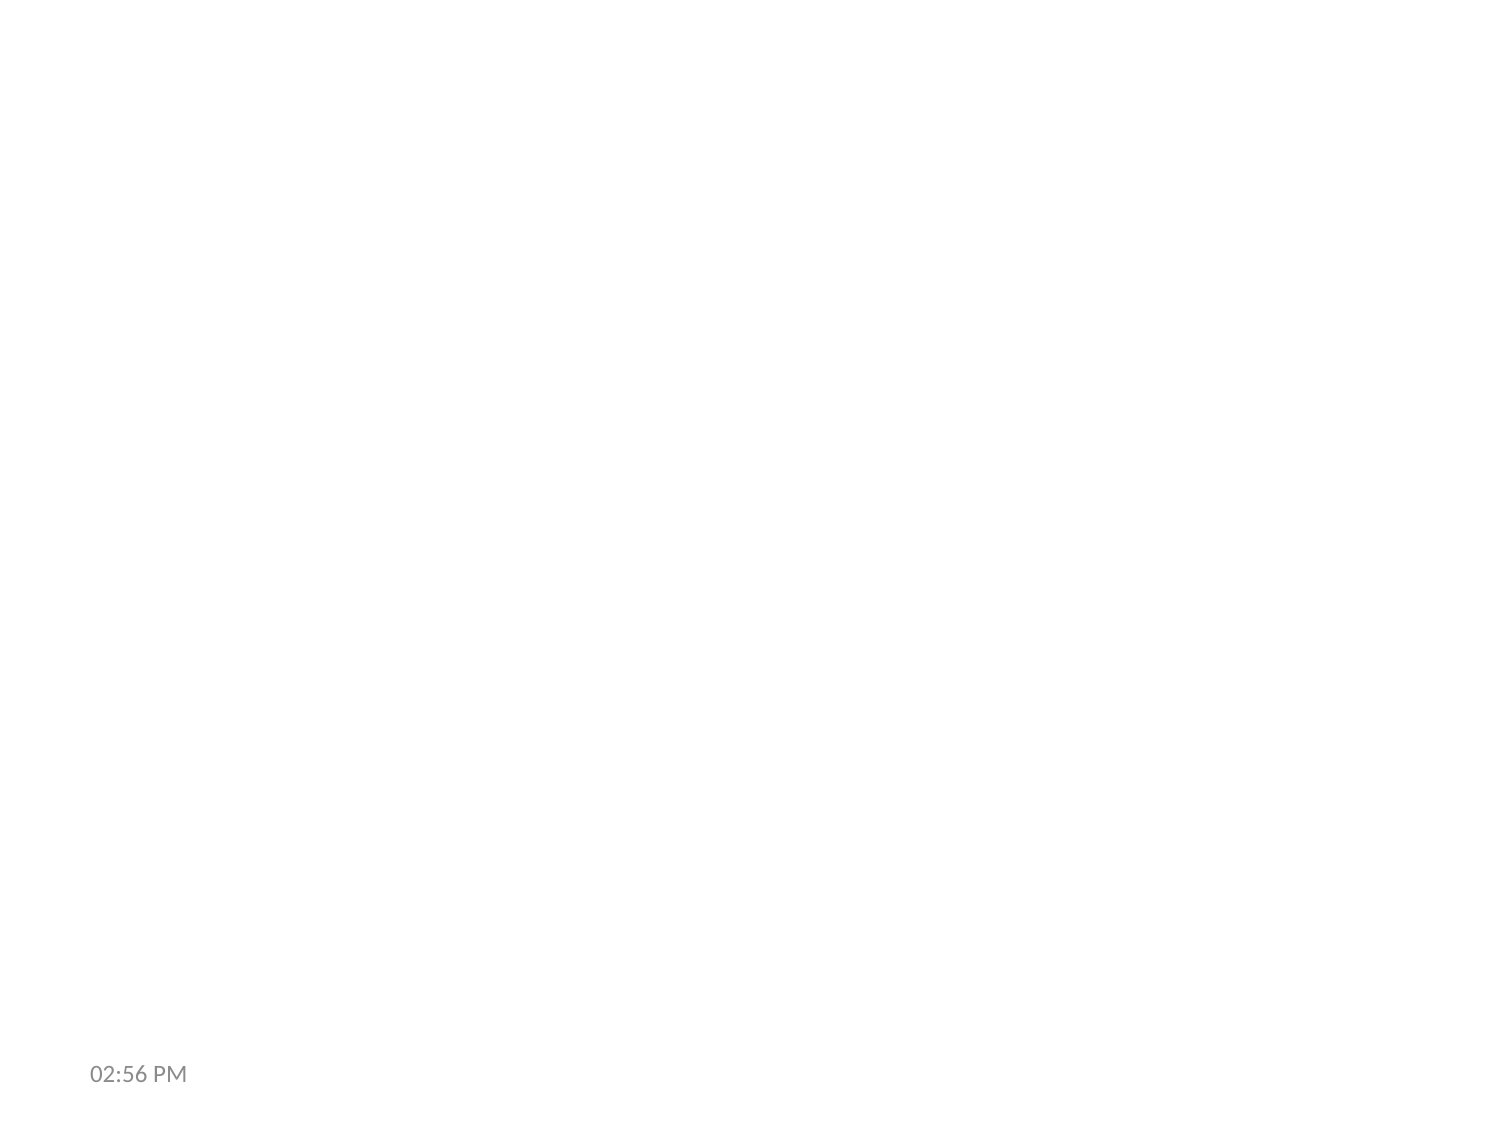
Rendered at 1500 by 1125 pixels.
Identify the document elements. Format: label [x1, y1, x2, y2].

slide_number [75, 1042, 425, 1103]
